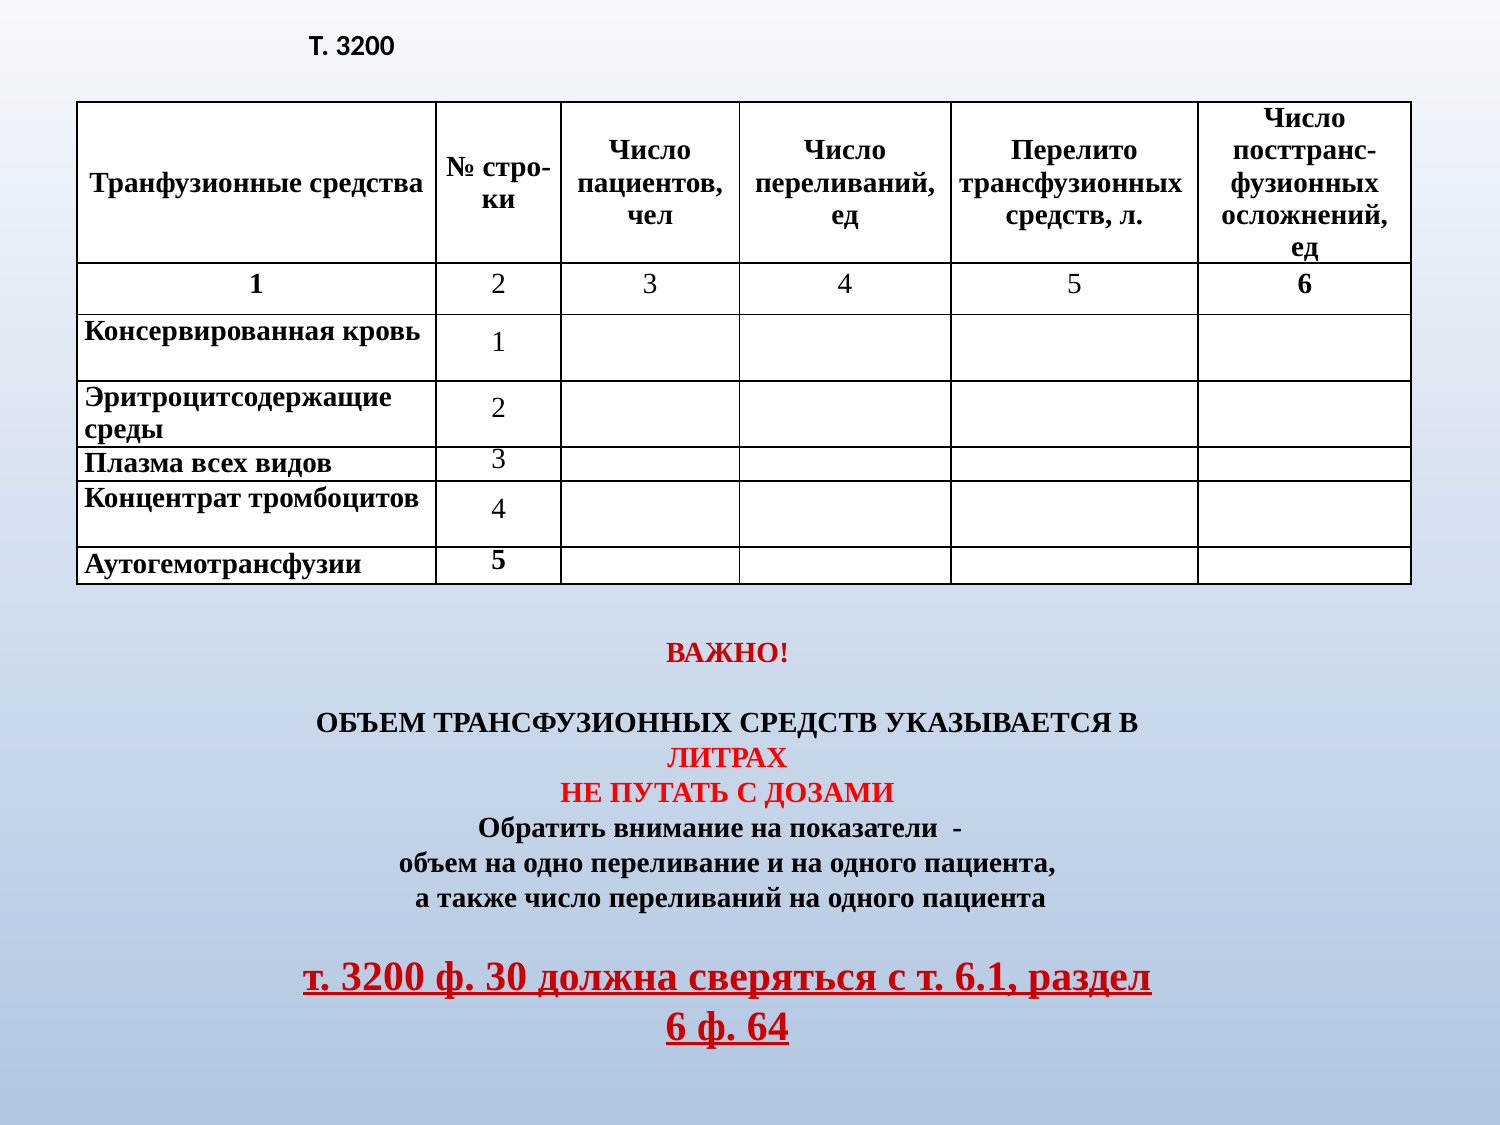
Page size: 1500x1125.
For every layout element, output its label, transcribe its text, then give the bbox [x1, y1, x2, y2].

table_cell [952, 448, 1197, 480]
table_cell [1199, 315, 1410, 380]
table_cell [562, 448, 739, 480]
table_cell [562, 548, 739, 583]
table_cell [952, 482, 1197, 546]
title ВАЖНО! ОБЪЕМ ТРАНСФУЗИОННЫХ СРЕДСТВ УКАЗЫВАЕТСЯ В ЛИТРАХ НЕ ПУТАТЬ С ДОЗАМИ Обратить внимание на показатели - объем на одно переливание и на одного пациента, а также число переливаний на одного пациента т. 3200 ф. 30 должна сверяться с т. 6.1, раздел 6 ф. 64 [277, 633, 1178, 1107]
table_cell [740, 548, 950, 583]
table_cell [740, 315, 950, 380]
table_header Число переливаний, ед [740, 103, 950, 262]
table_cell [562, 315, 739, 380]
table_cell [740, 482, 950, 546]
table_header № стро-ки [437, 103, 560, 262]
list Т. 3200 [293, 18, 1195, 91]
table_cell [952, 548, 1197, 583]
table_header Транфузионные средства [78, 103, 435, 262]
table_cell 4 [740, 264, 950, 314]
table_cell 1 [437, 315, 560, 380]
table_cell 2 [437, 382, 560, 446]
table_cell 3 [562, 264, 739, 314]
table_cell 2 [437, 264, 560, 314]
table_cell Плазма всех видов [78, 448, 435, 480]
table_header Число пациентов, чел [562, 103, 739, 262]
table_cell 1 [78, 264, 435, 314]
table_cell [1199, 482, 1410, 546]
table_cell [952, 315, 1197, 380]
table_cell Консервированная кровь [78, 315, 435, 380]
table_cell 6 [1199, 264, 1410, 314]
table_cell [740, 448, 950, 480]
table_cell [740, 382, 950, 446]
table_cell 4 [437, 482, 560, 546]
table_header Число посттранс- фузионных осложнений, ед [1199, 103, 1410, 262]
table_cell [1199, 548, 1410, 583]
table_cell Аутогемотрансфузии [78, 548, 435, 583]
table_cell [562, 382, 739, 446]
table_header Перелито трансфузионных средств, л. [952, 103, 1197, 262]
table_cell Концентрат тромбоцитов [78, 482, 435, 546]
table_cell [1199, 382, 1410, 446]
table_cell [952, 382, 1197, 446]
table_cell [1199, 448, 1410, 480]
table_cell 5 [952, 264, 1197, 314]
table_cell 3 [437, 448, 560, 480]
table_cell 5 [437, 548, 560, 583]
table_cell [562, 482, 739, 546]
table_cell Эритроцитсодержащие среды [78, 382, 435, 446]
